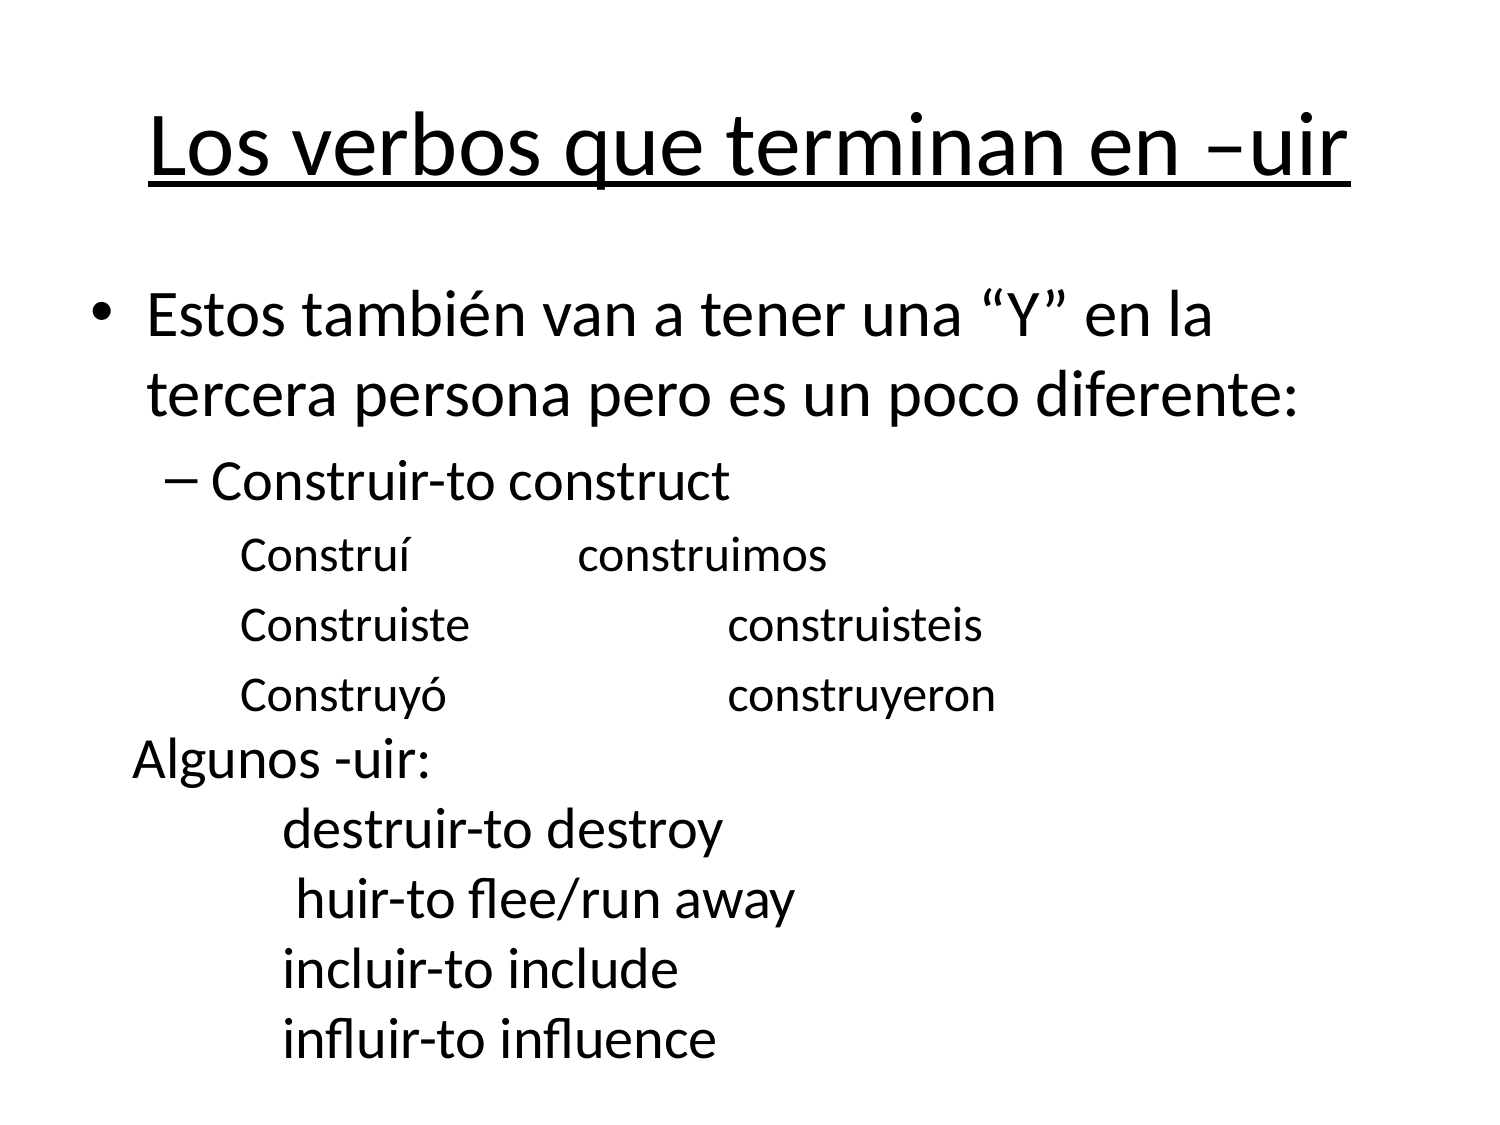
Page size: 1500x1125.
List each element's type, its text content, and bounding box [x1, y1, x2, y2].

title Los verbos que terminan en –uir [75, 45, 1425, 233]
text_box Algunos -uir: destruir-to destroy huir-to flee/run away incluir-to include influir-to influence [117, 712, 812, 1125]
list Estos también van a tener una “Y” en la tercera persona pero es un poco diferente: Construir-to construct Construí construimos Construiste construisteis Construyó construyeron [75, 262, 1425, 750]
